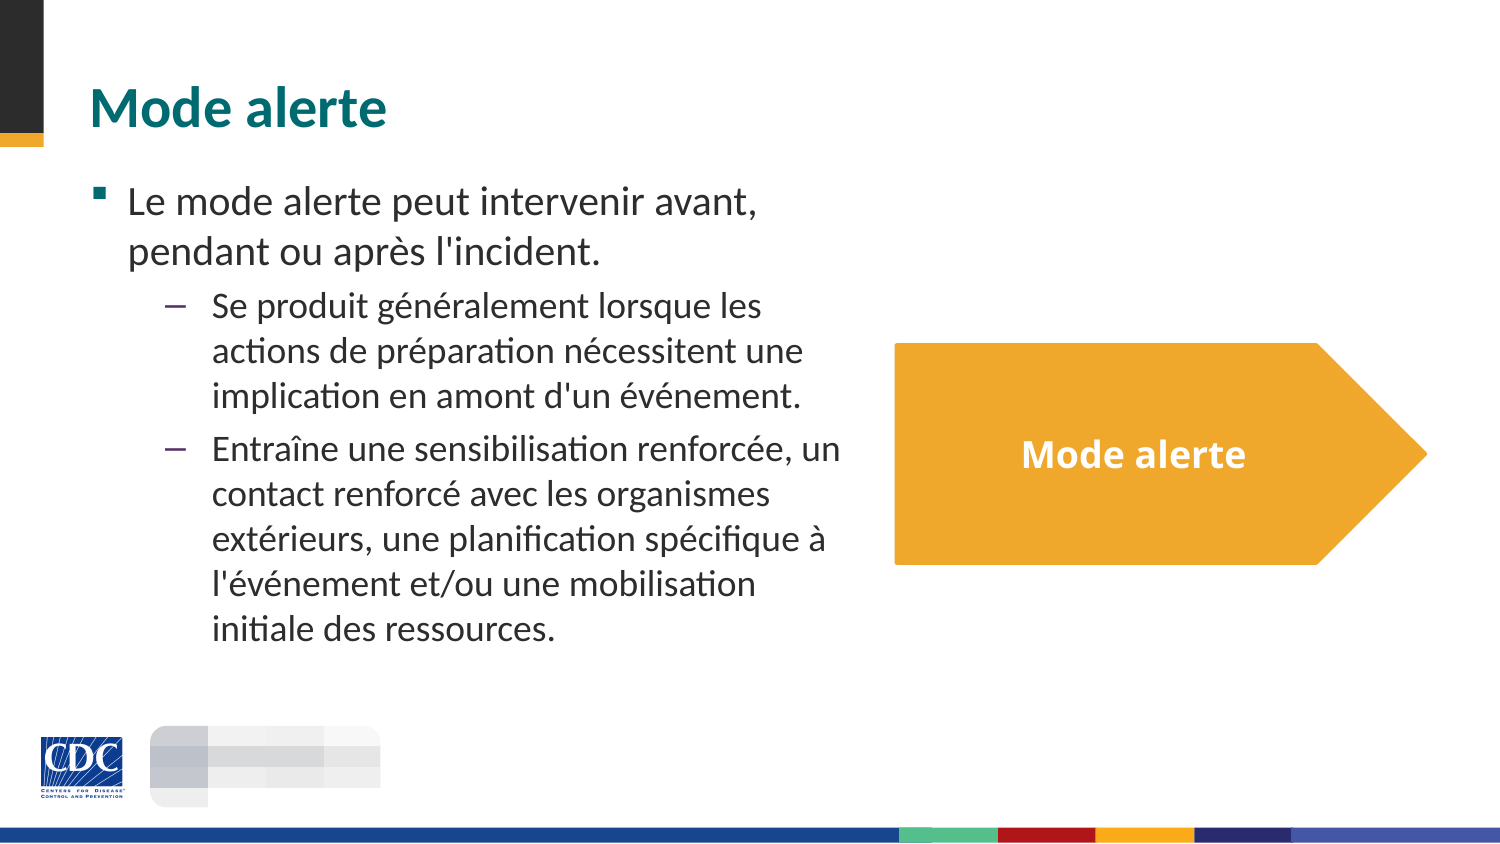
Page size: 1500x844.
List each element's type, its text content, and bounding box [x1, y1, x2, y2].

picture [41, 737, 125, 798]
text_box Mode alerte [894, 343, 1428, 565]
list Le mode alerte peut intervenir avant, pendant ou après l'incident. Se produit généralement lorsque les actions de préparation nécessitent une implication en amont d'un événement. Entraîne une sensibilisation renforcée, un contact renforcé avec les organismes extérieurs, une planification spécifique à l'événement et/ou une mobilisation initiale des ressources. [75, 166, 878, 715]
title Mode alerte [75, 33, 1425, 147]
